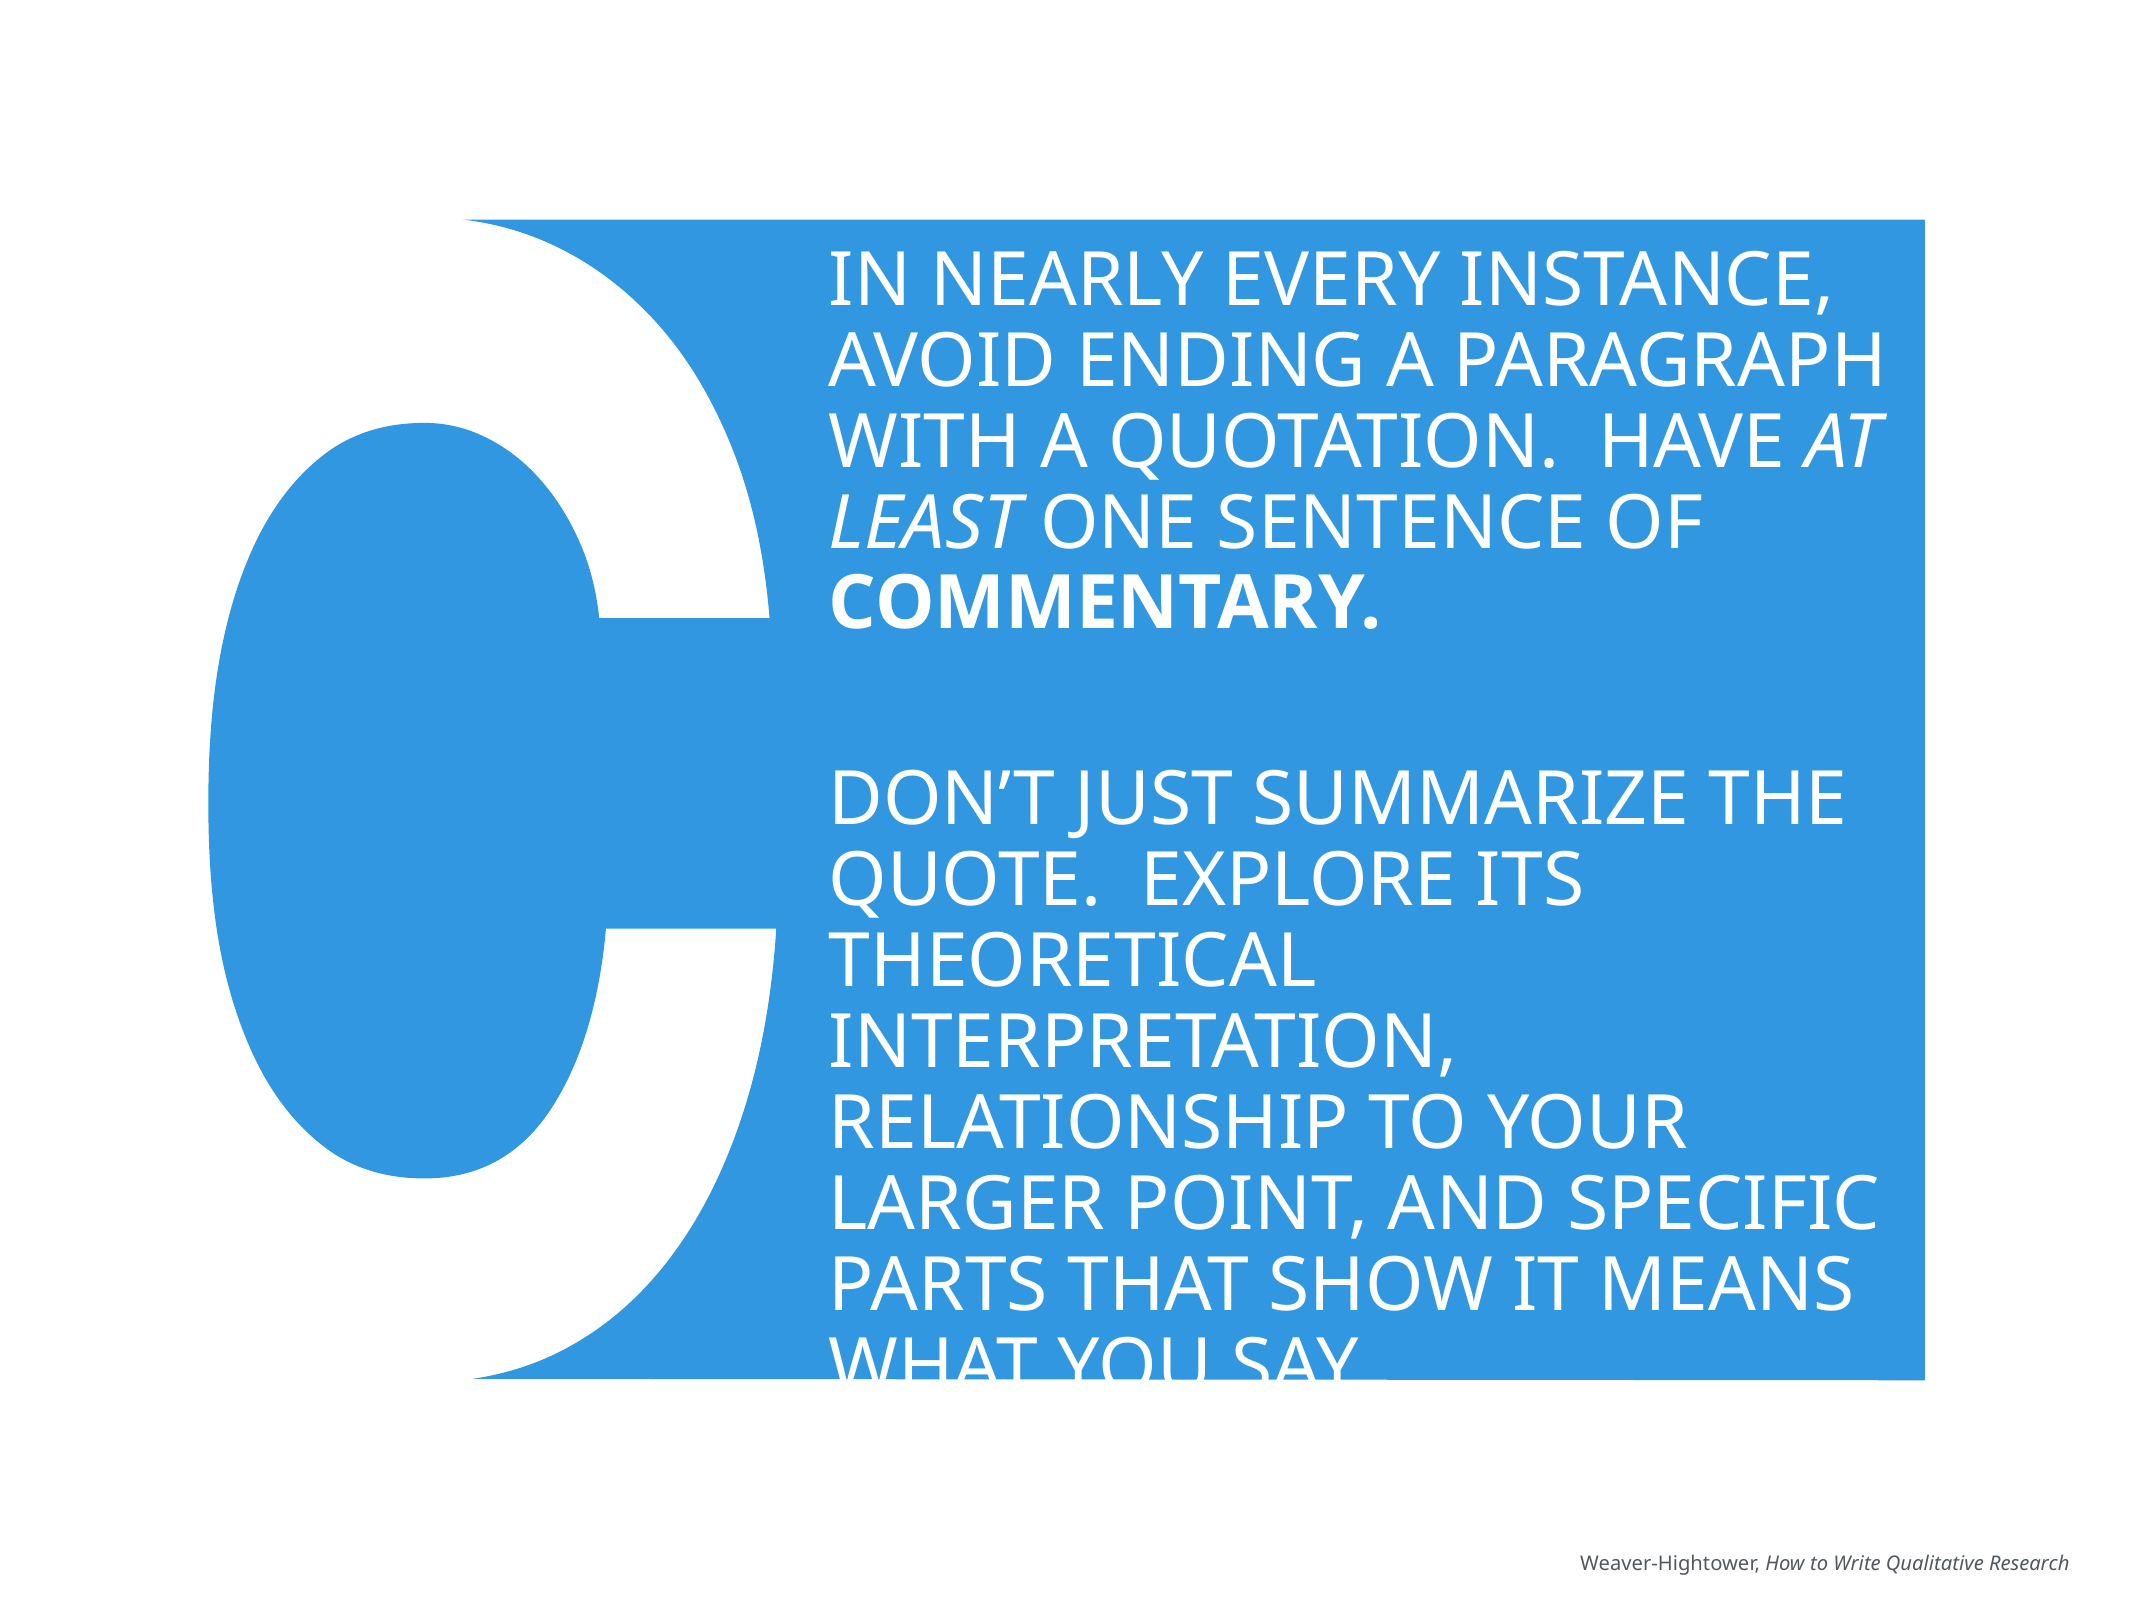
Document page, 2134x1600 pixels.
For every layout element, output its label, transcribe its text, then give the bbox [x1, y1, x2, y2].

list In nearly every instance, avoid ending a paragraph with a quotation. Have at least one sentence of COMMENTARY. Don’t just summarize the quote. Explore its theoretical interpretation, relationship to your larger point, and specific parts that show it means what you say. [828, 239, 1900, 1476]
